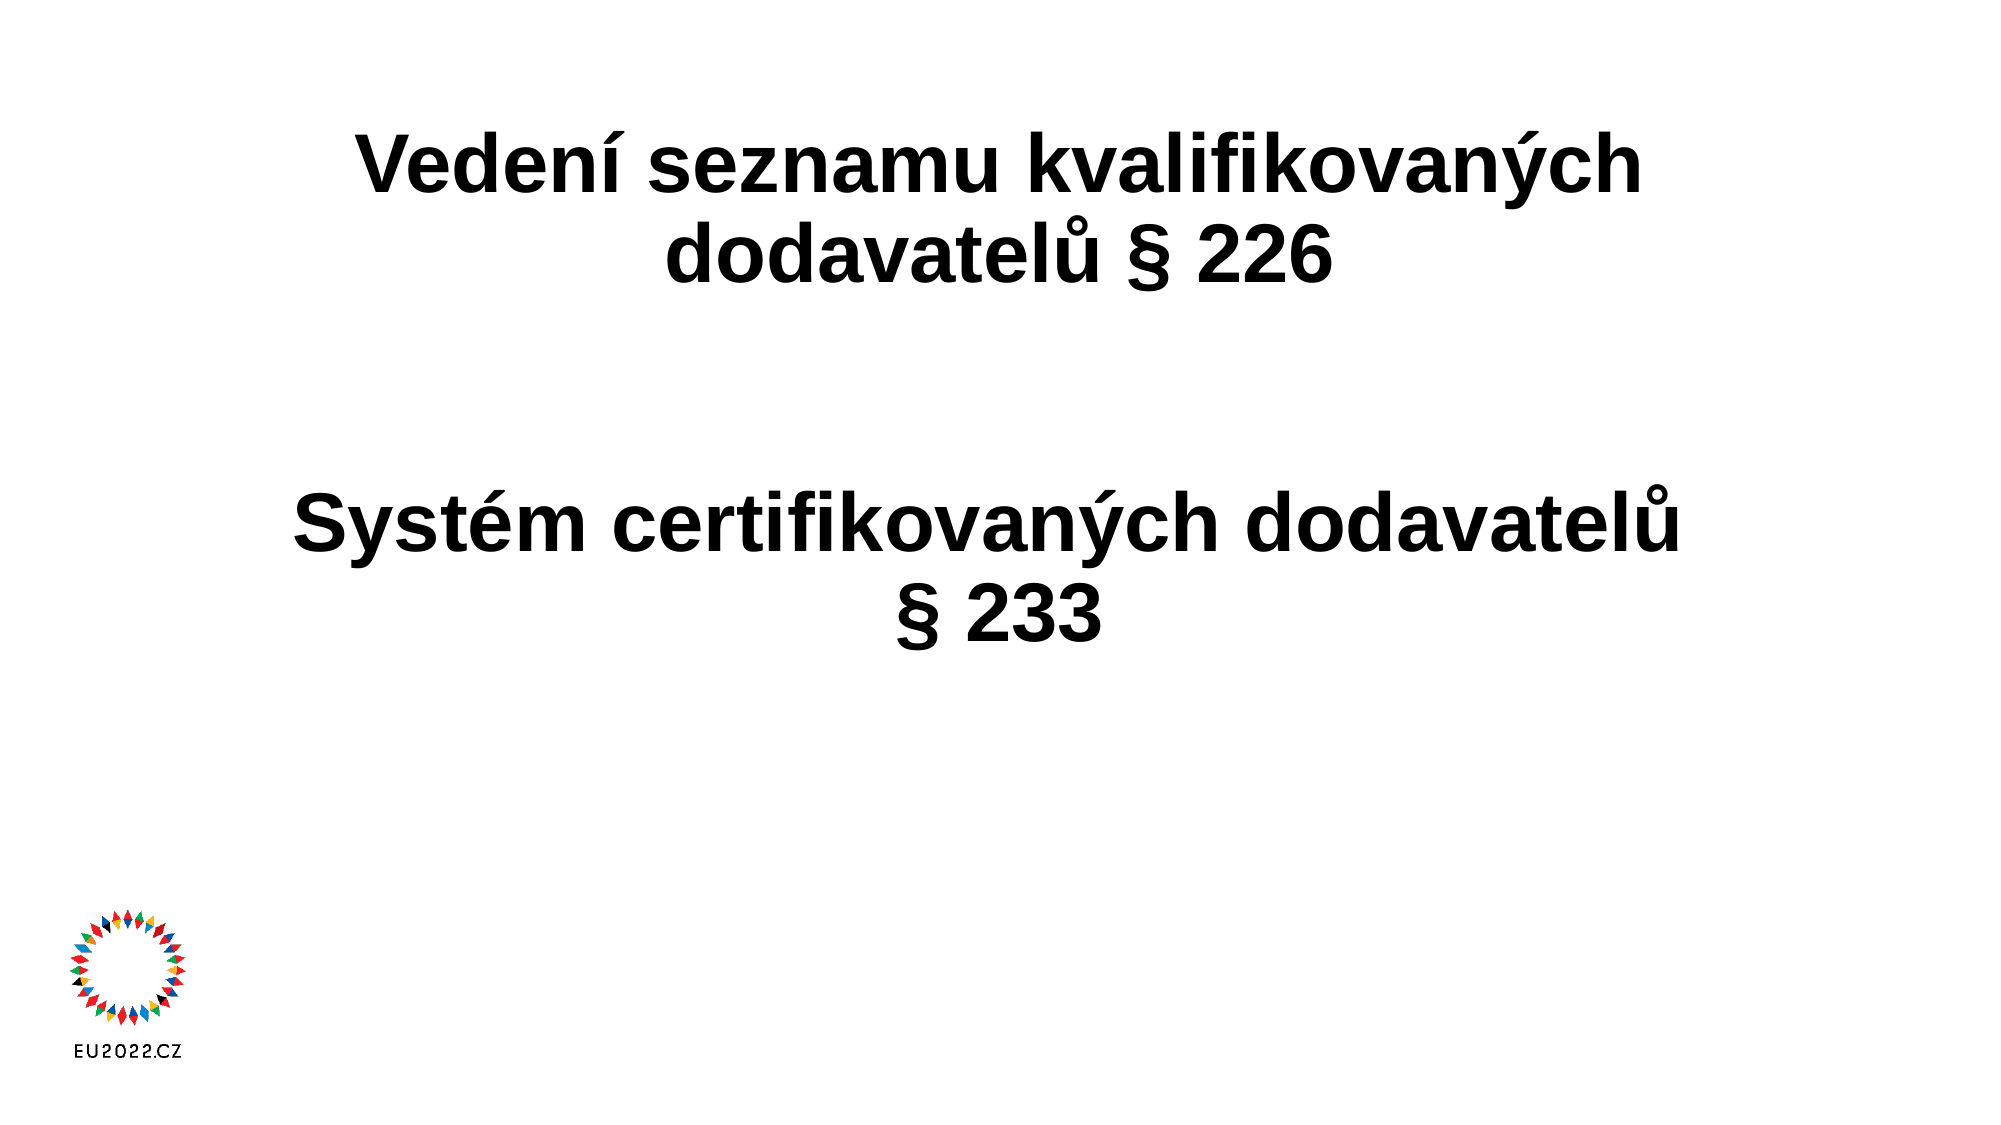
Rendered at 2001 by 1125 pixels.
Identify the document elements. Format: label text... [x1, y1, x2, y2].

picture [69, 909, 186, 1058]
title Vedení seznamu kvalifikovaných dodavatelů § 226 Systém certifikovaných dodavatelů § 233 [137, 104, 1863, 866]
